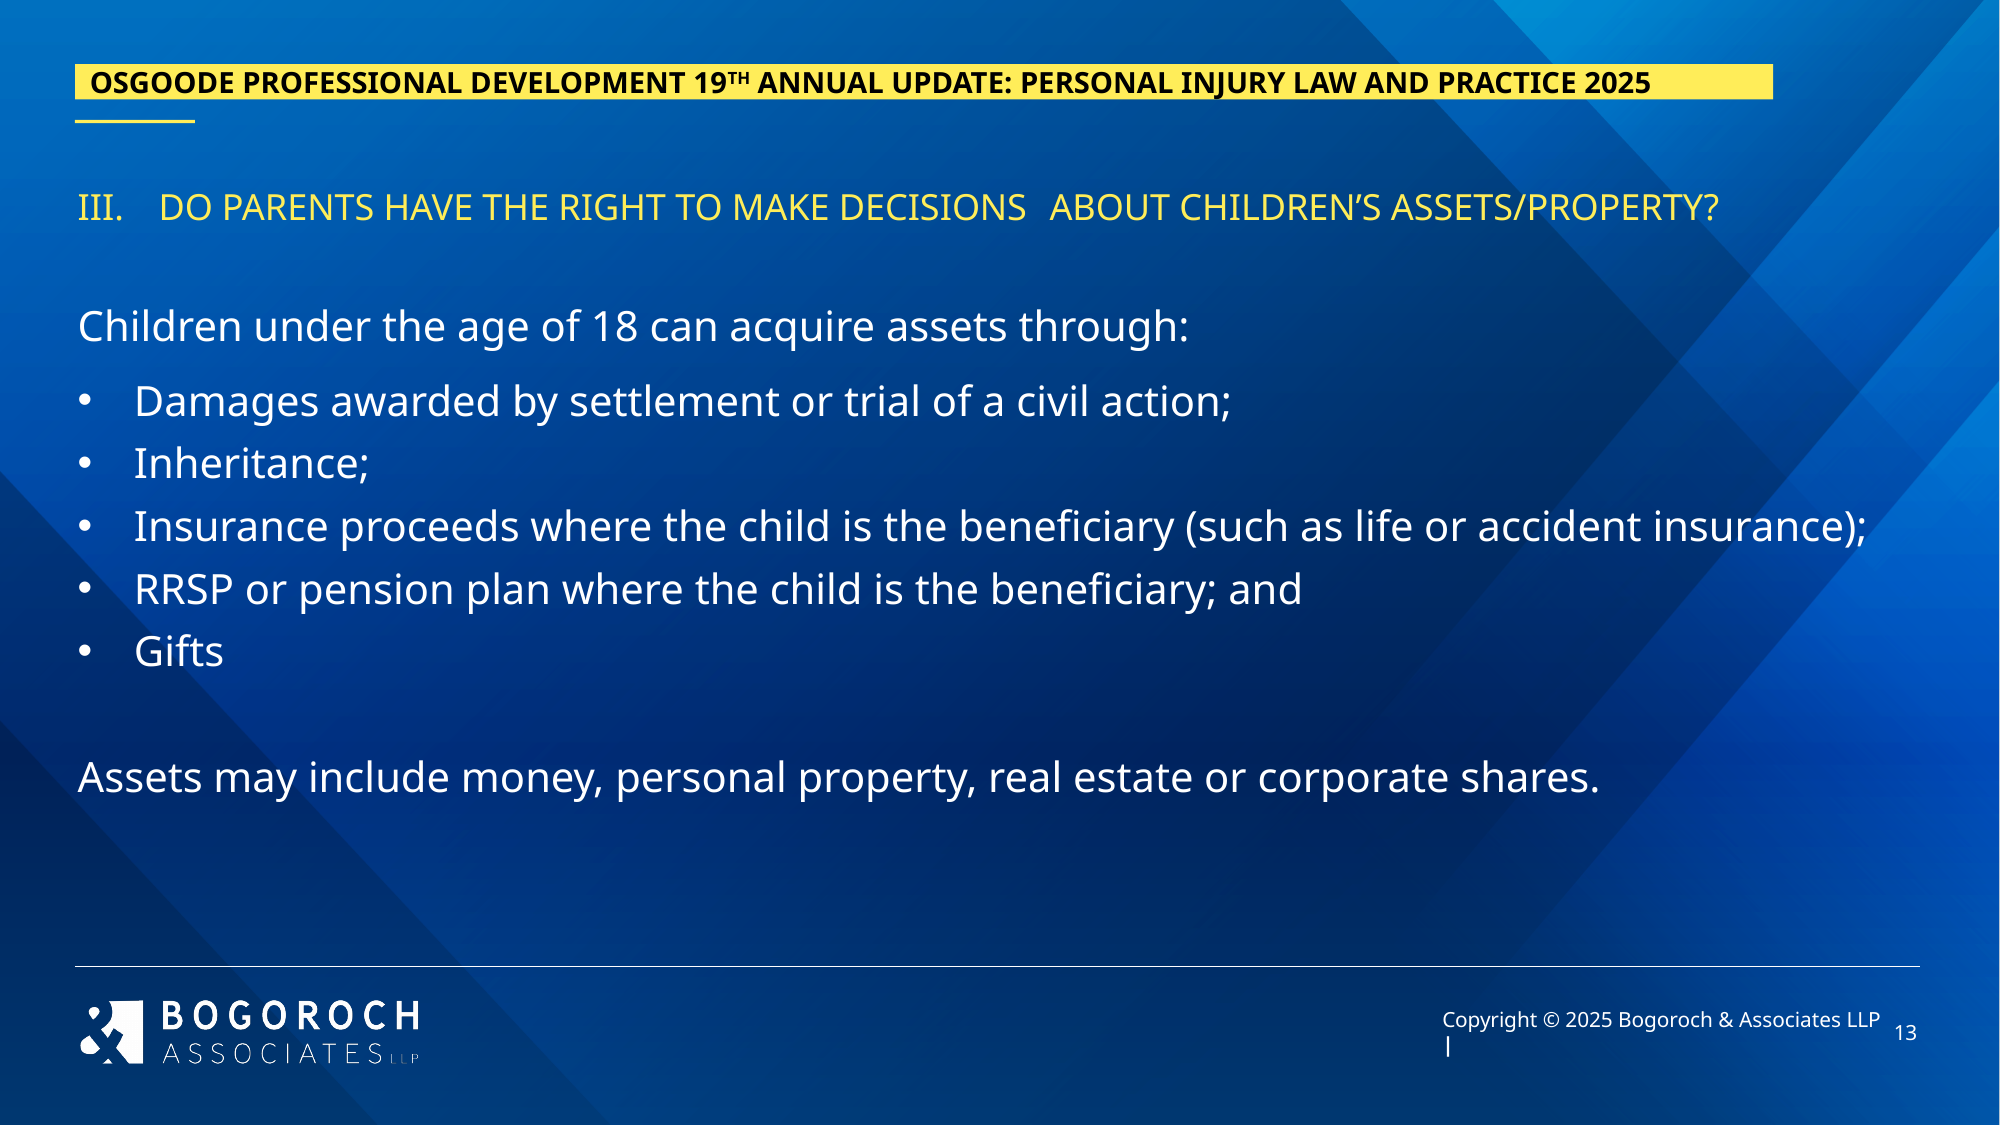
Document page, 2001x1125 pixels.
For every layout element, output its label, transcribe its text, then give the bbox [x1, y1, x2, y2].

title III. DO PARENTS HAVE THE RIGHT TO MAKE DECISIONS ABOUT CHILDREN’S ASSETS/PROPERTY? [77, 165, 1803, 253]
picture [0, 0, 2000, 1125]
list Children under the age of 18 can acquire assets through: Damages awarded by settlement or trial of a civil action; Inheritance; Insurance proceeds where the child is the beneficiary (such as life or accident insurance); RRSP or pension plan where the child is the beneficiary; and Gifts Assets may include money, personal property, real estate or corporate shares. [77, 292, 1923, 921]
